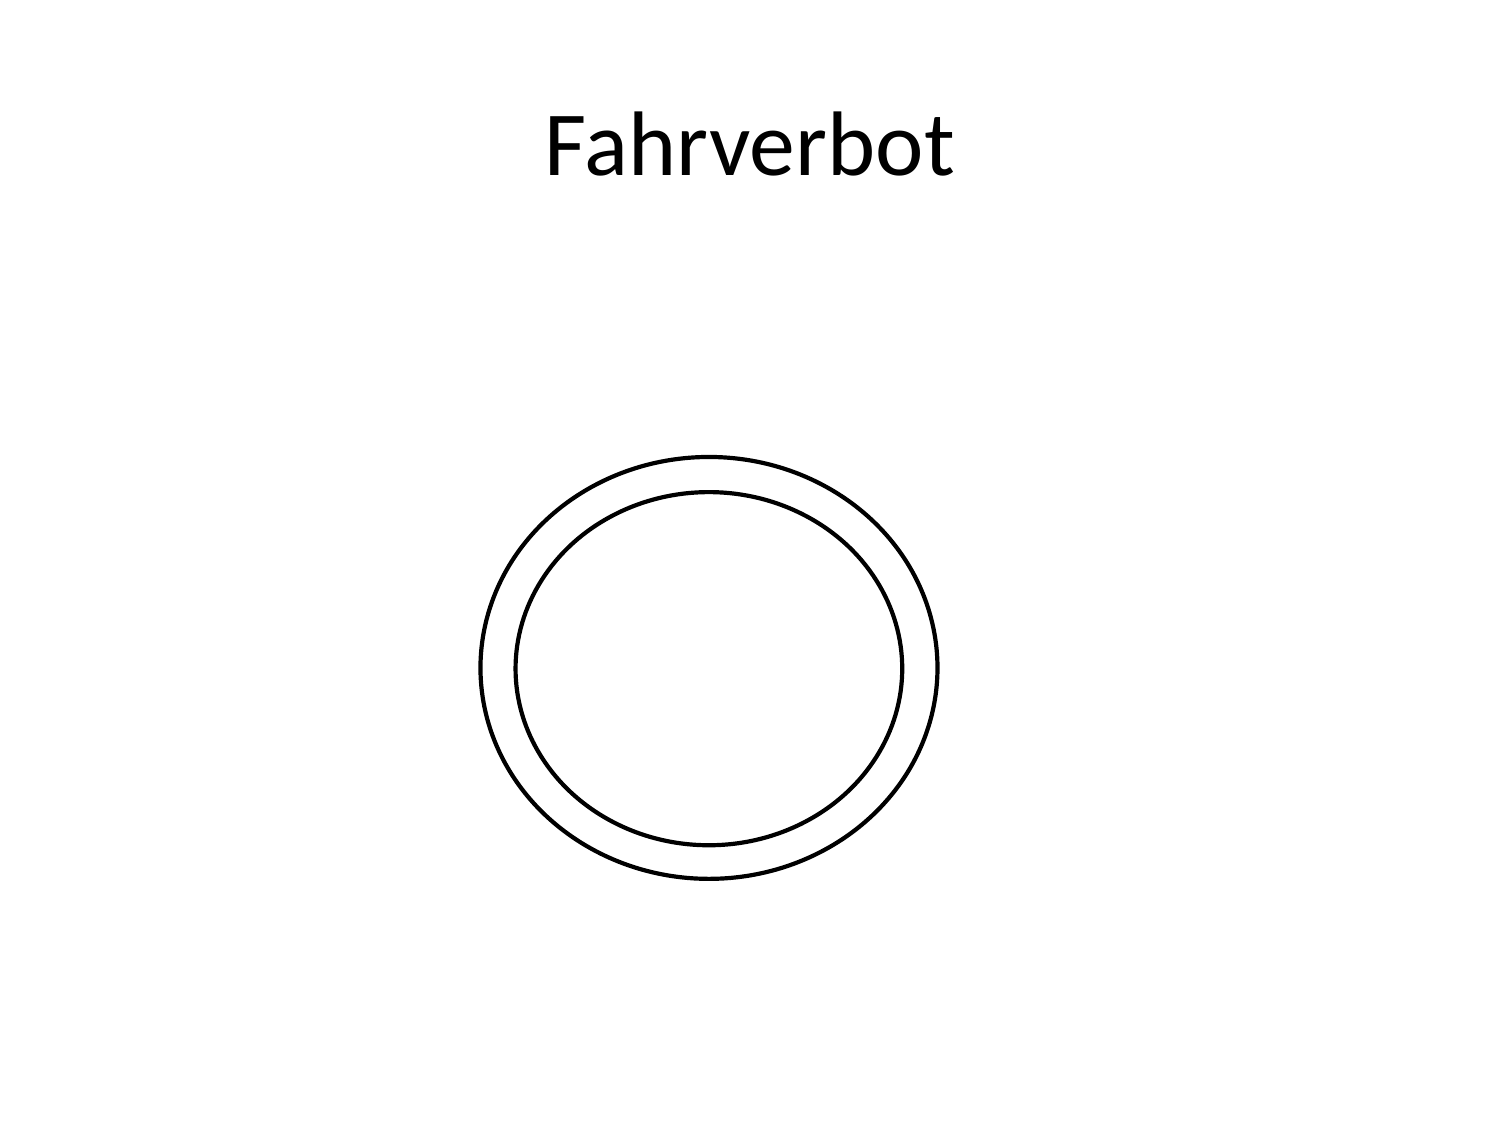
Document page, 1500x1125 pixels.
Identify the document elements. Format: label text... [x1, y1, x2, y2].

text_box [513, 490, 905, 848]
title Fahrverbot [75, 45, 1425, 233]
text_box [478, 454, 940, 881]
